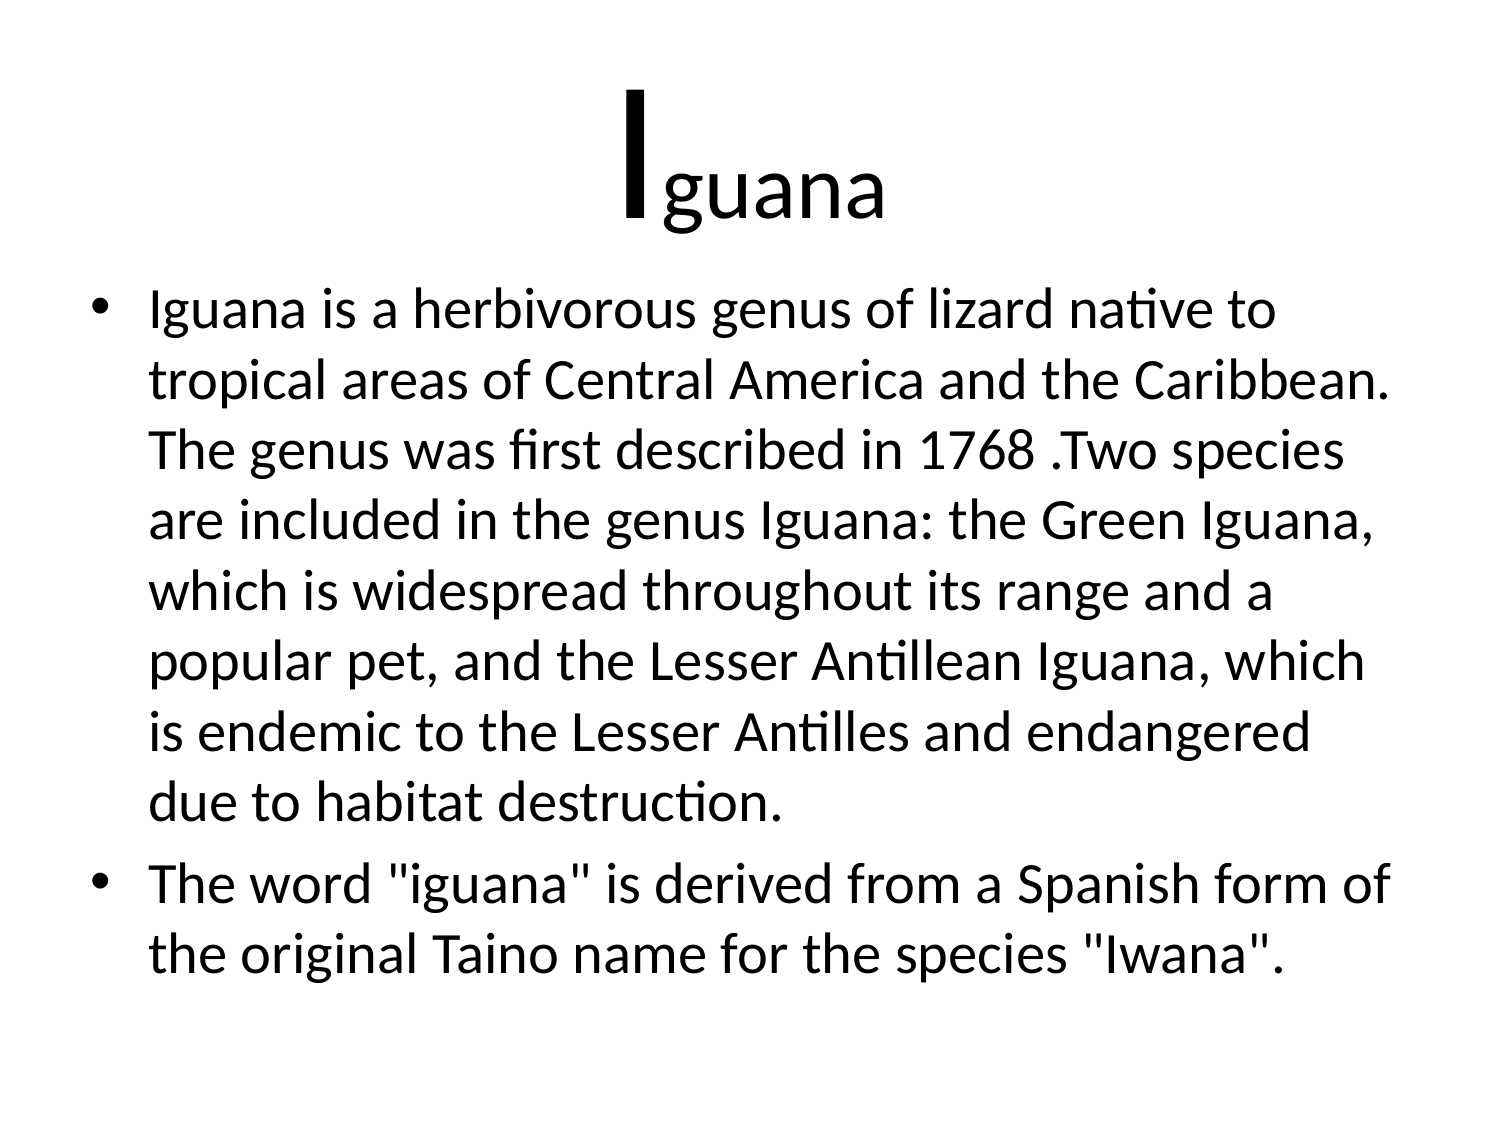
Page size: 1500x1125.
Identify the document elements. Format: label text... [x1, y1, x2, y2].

list Iguana is a herbivorous genus of lizard native to tropical areas of Central America and the Caribbean. The genus was first described in 1768 .Two species are included in the genus Iguana: the Green Iguana, which is widespread throughout its range and a popular pet, and the Lesser Antillean Iguana, which is endemic to the Lesser Antilles and endangered due to habitat destruction. The word "iguana" is derived from a Spanish form of the original Taino name for the species "Iwana". [75, 262, 1425, 1005]
title Iguana [75, 45, 1425, 233]
